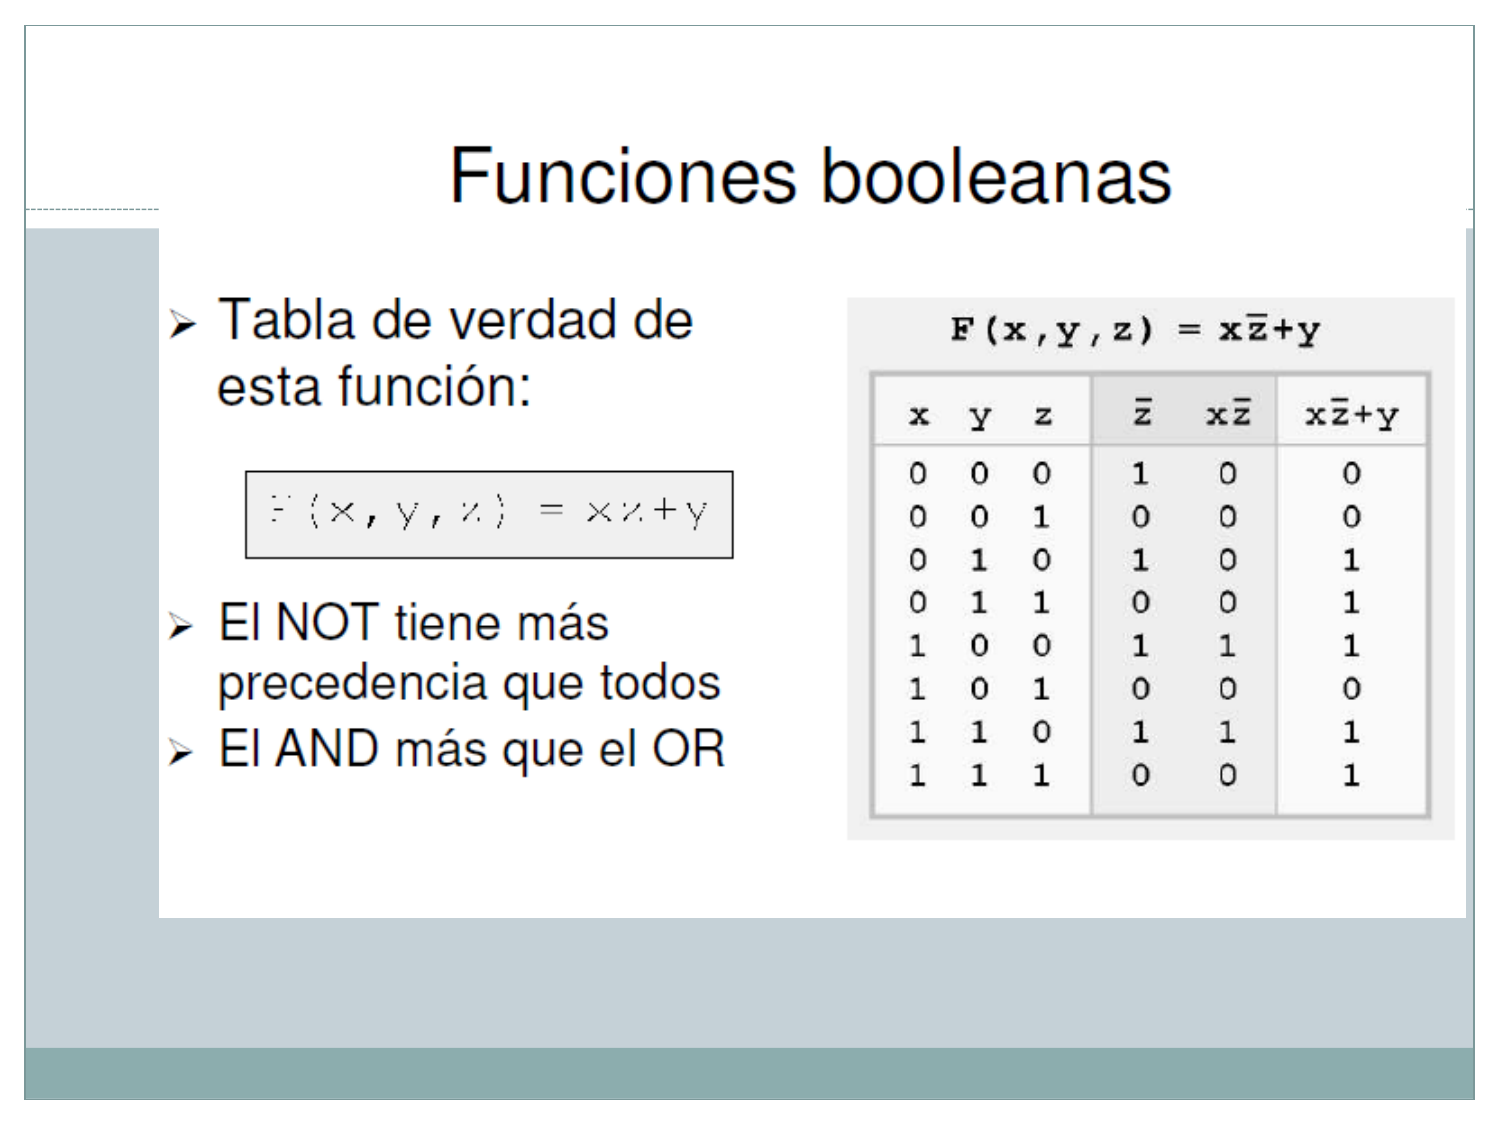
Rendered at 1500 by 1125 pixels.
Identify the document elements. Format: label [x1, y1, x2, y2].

picture [159, 125, 1466, 919]
